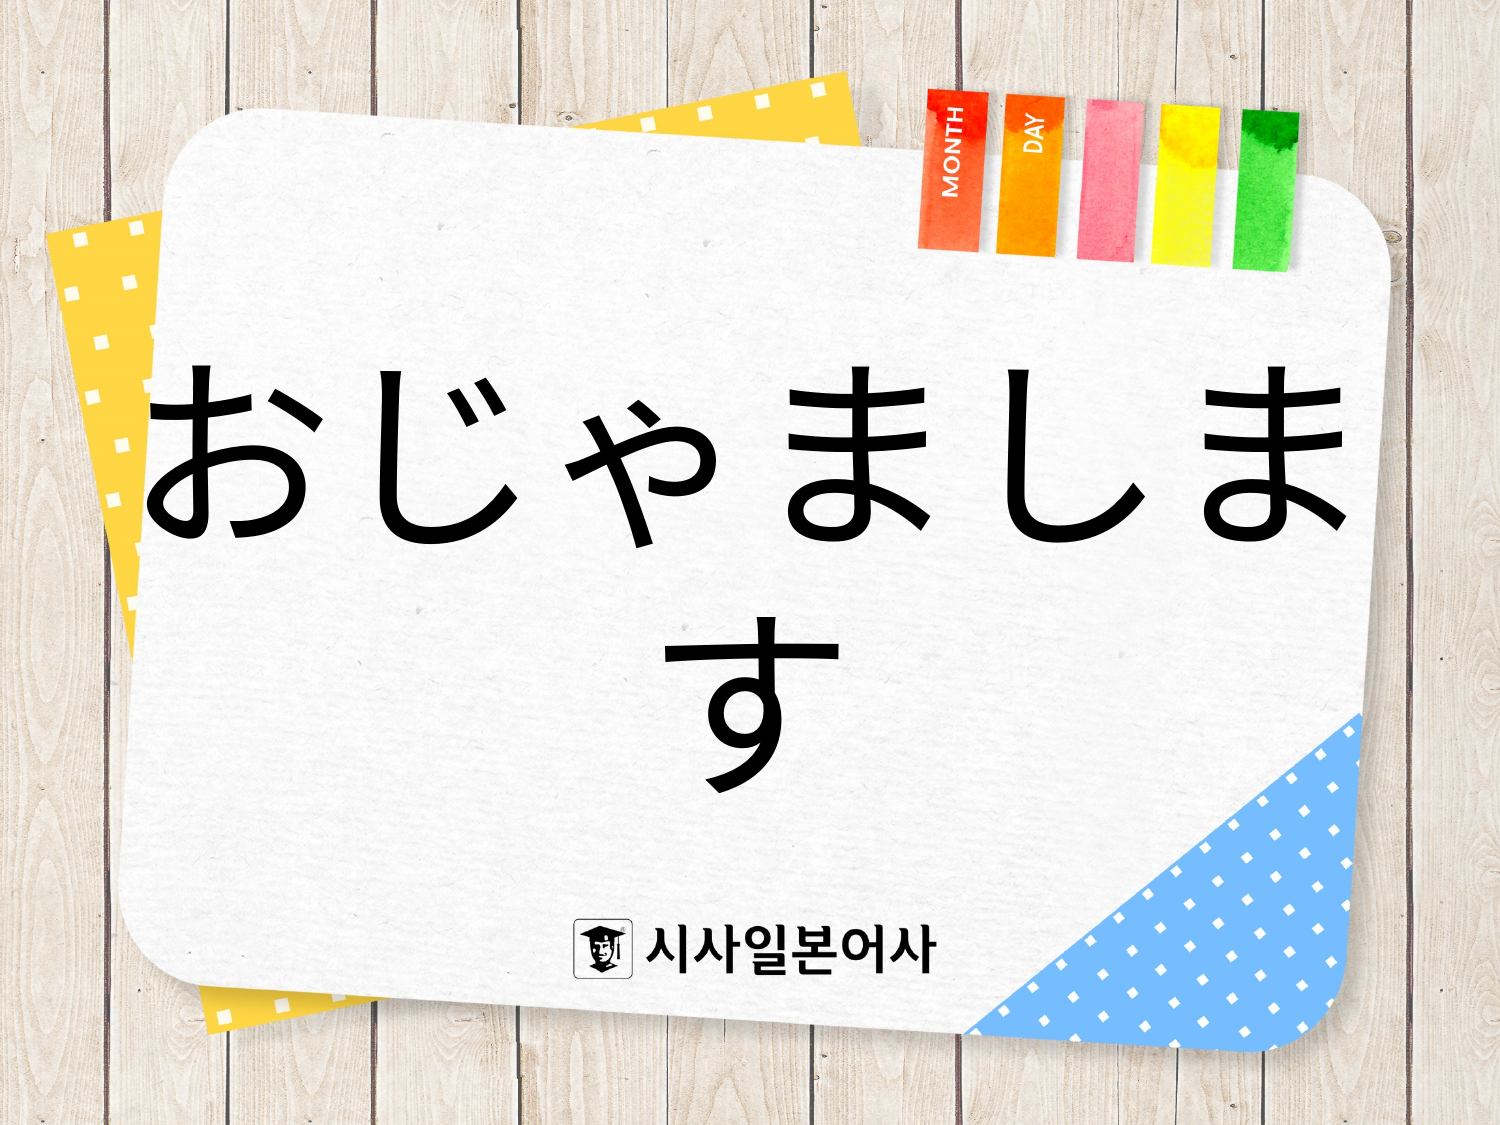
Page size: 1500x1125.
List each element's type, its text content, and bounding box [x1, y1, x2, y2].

title おじゃまします [75, 338, 1425, 811]
picture [0, 0, 1500, 1125]
